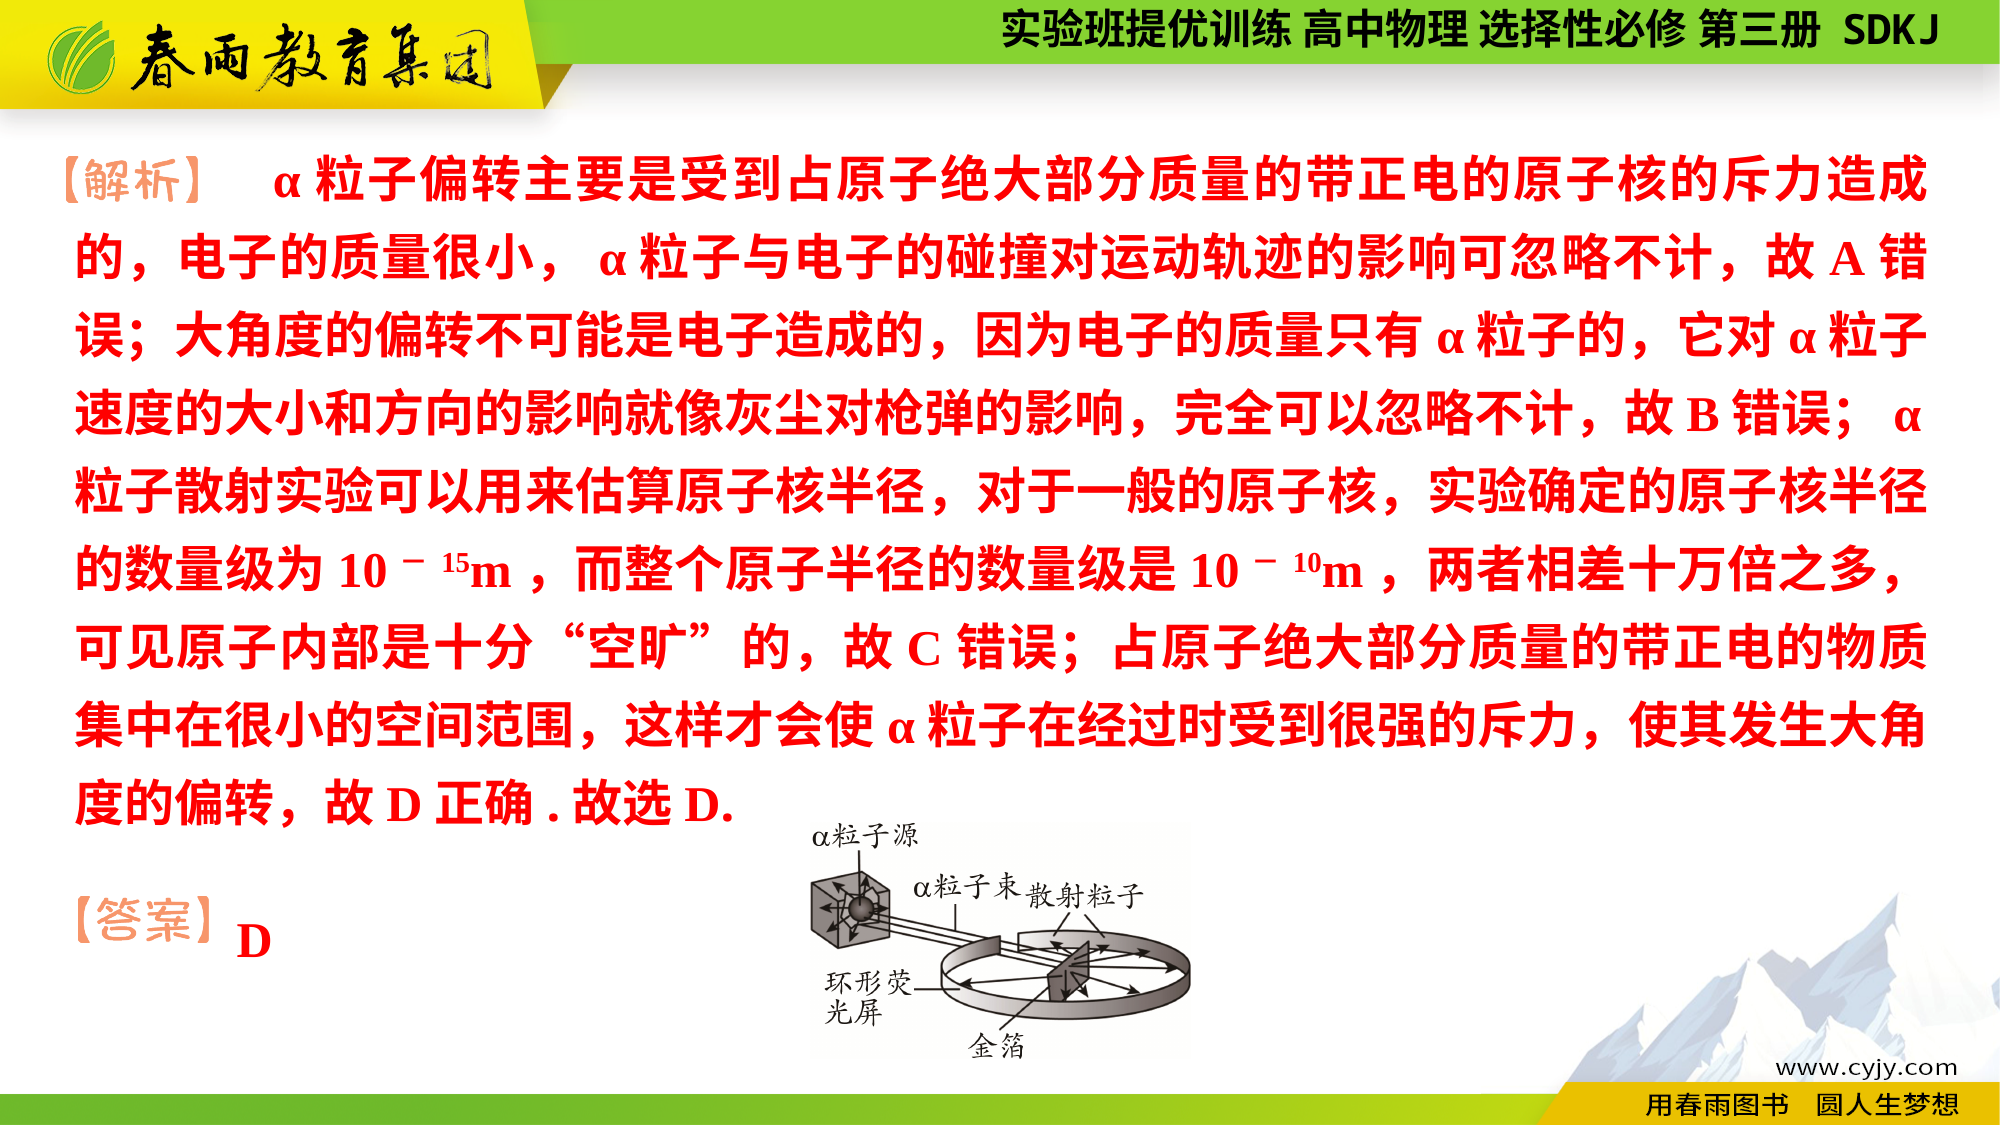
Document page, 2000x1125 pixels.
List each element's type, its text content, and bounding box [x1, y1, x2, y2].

text_box D [1195, 869, 1944, 975]
picture [0, 0, 2000, 1125]
text_box D [59, 869, 805, 975]
